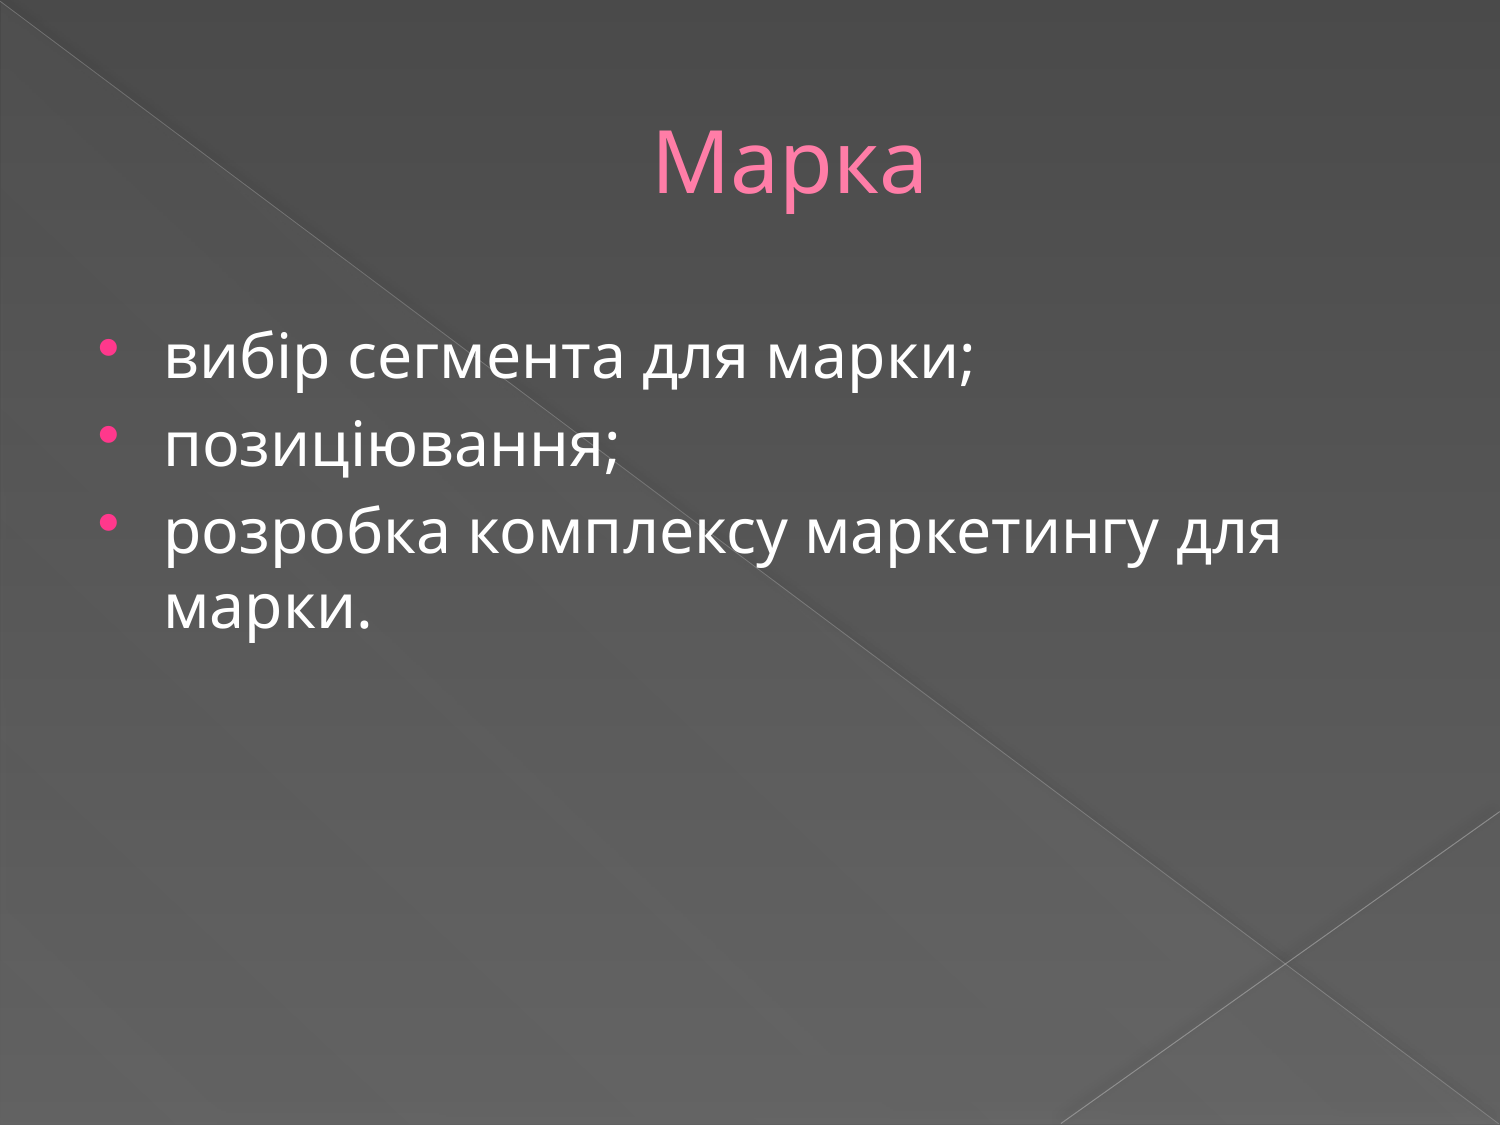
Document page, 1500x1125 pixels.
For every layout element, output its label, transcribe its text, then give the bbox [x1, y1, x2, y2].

list вибір сегмента для марки; позиціювання; розробка комплексу маркетингу для марки. [75, 308, 1425, 1059]
title Марка [75, 43, 1425, 274]
